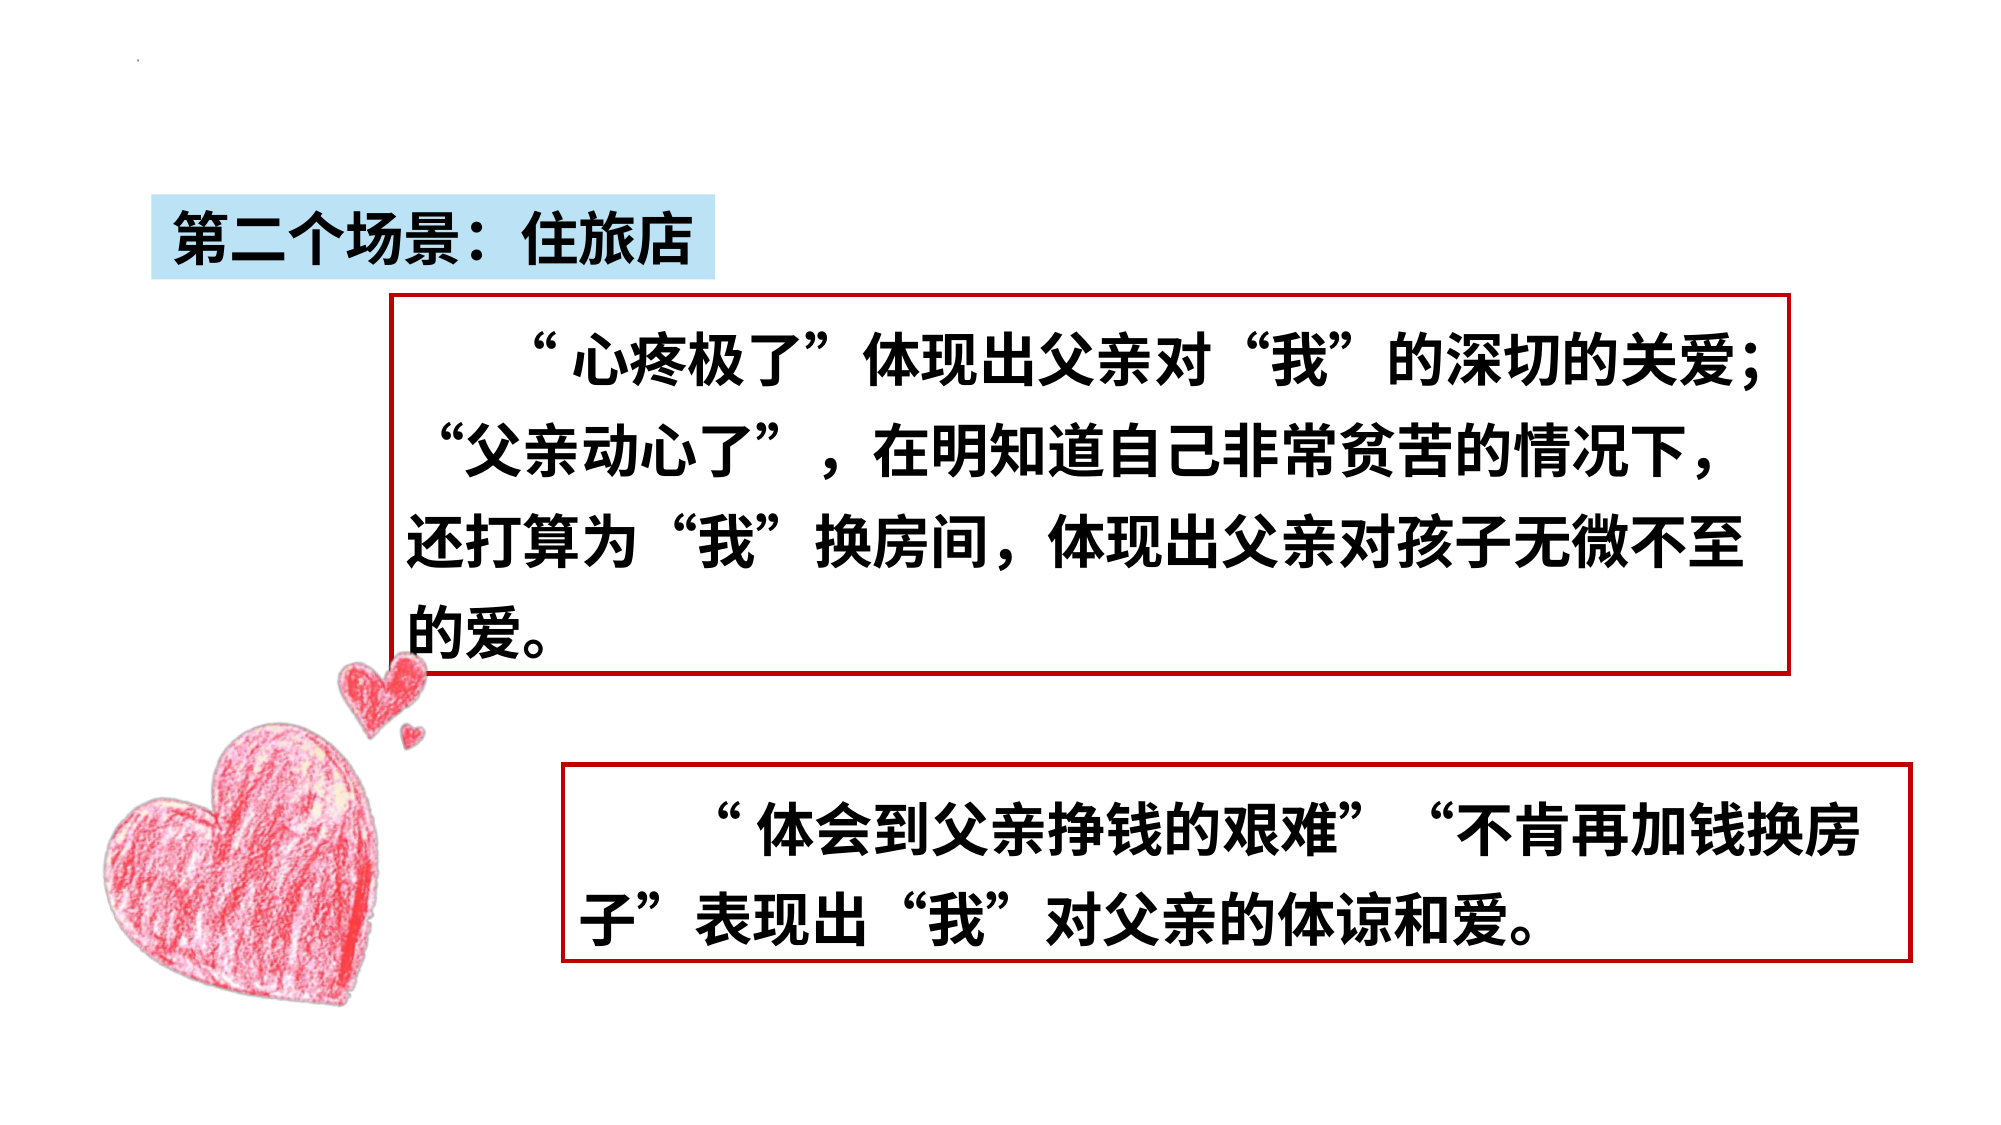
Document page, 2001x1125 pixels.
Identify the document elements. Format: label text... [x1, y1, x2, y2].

picture [64, 644, 510, 1060]
text_box “心疼极了”体现出父亲对“我”的深切的关爱；“父亲动心了”，在明知道自己非常贫苦的情况下，还打算为“我”换房间，体现出父亲对孩子无微不至的爱。 [391, 295, 1790, 674]
text_box 第二个场景：住旅店 [151, 194, 715, 280]
text_box “体会到父亲挣钱的艰难”“不肯再加钱换房子”表现出“我”对父亲的体谅和爱。 [563, 764, 1911, 961]
